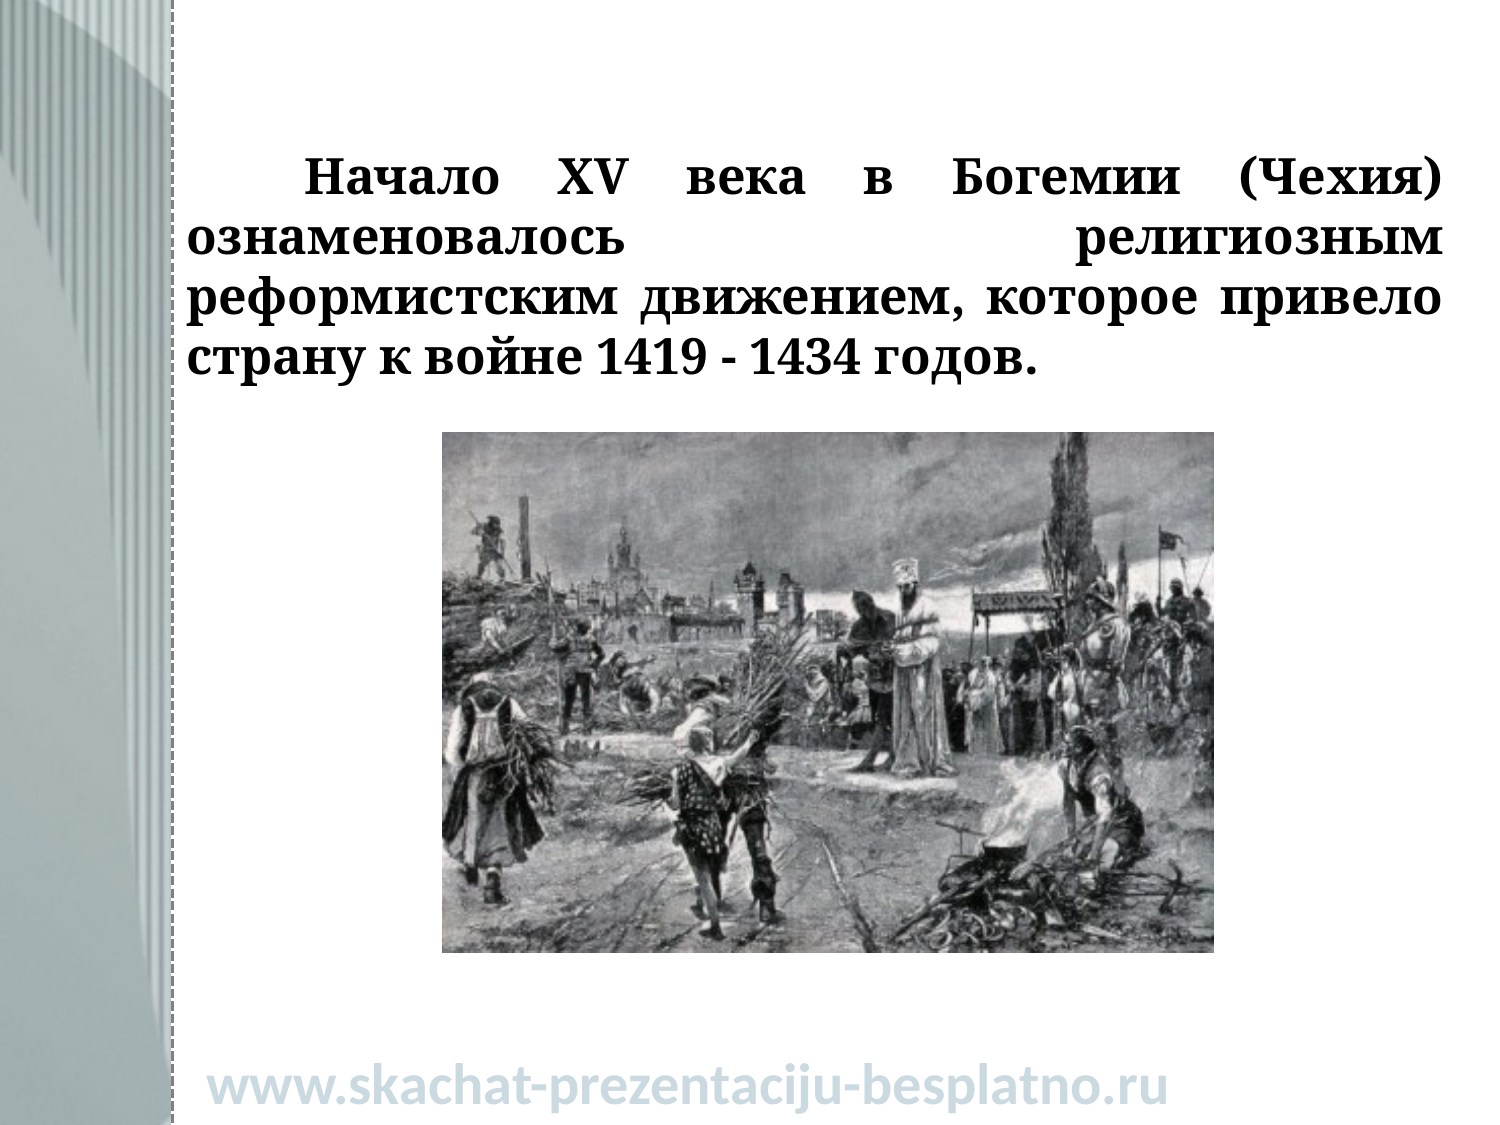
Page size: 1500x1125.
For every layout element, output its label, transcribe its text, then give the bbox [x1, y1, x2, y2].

text_box www.skachat-prezentaciju-besplatno.ru [76, 1039, 1300, 1125]
picture [0, 0, 171, 1125]
list Начало XV века в Богемии (Чехия) ознаменовалось религиозным реформистским движением, которое привело страну к войне 1419 - 1434 годов. [170, 136, 1459, 433]
picture [442, 432, 1214, 953]
